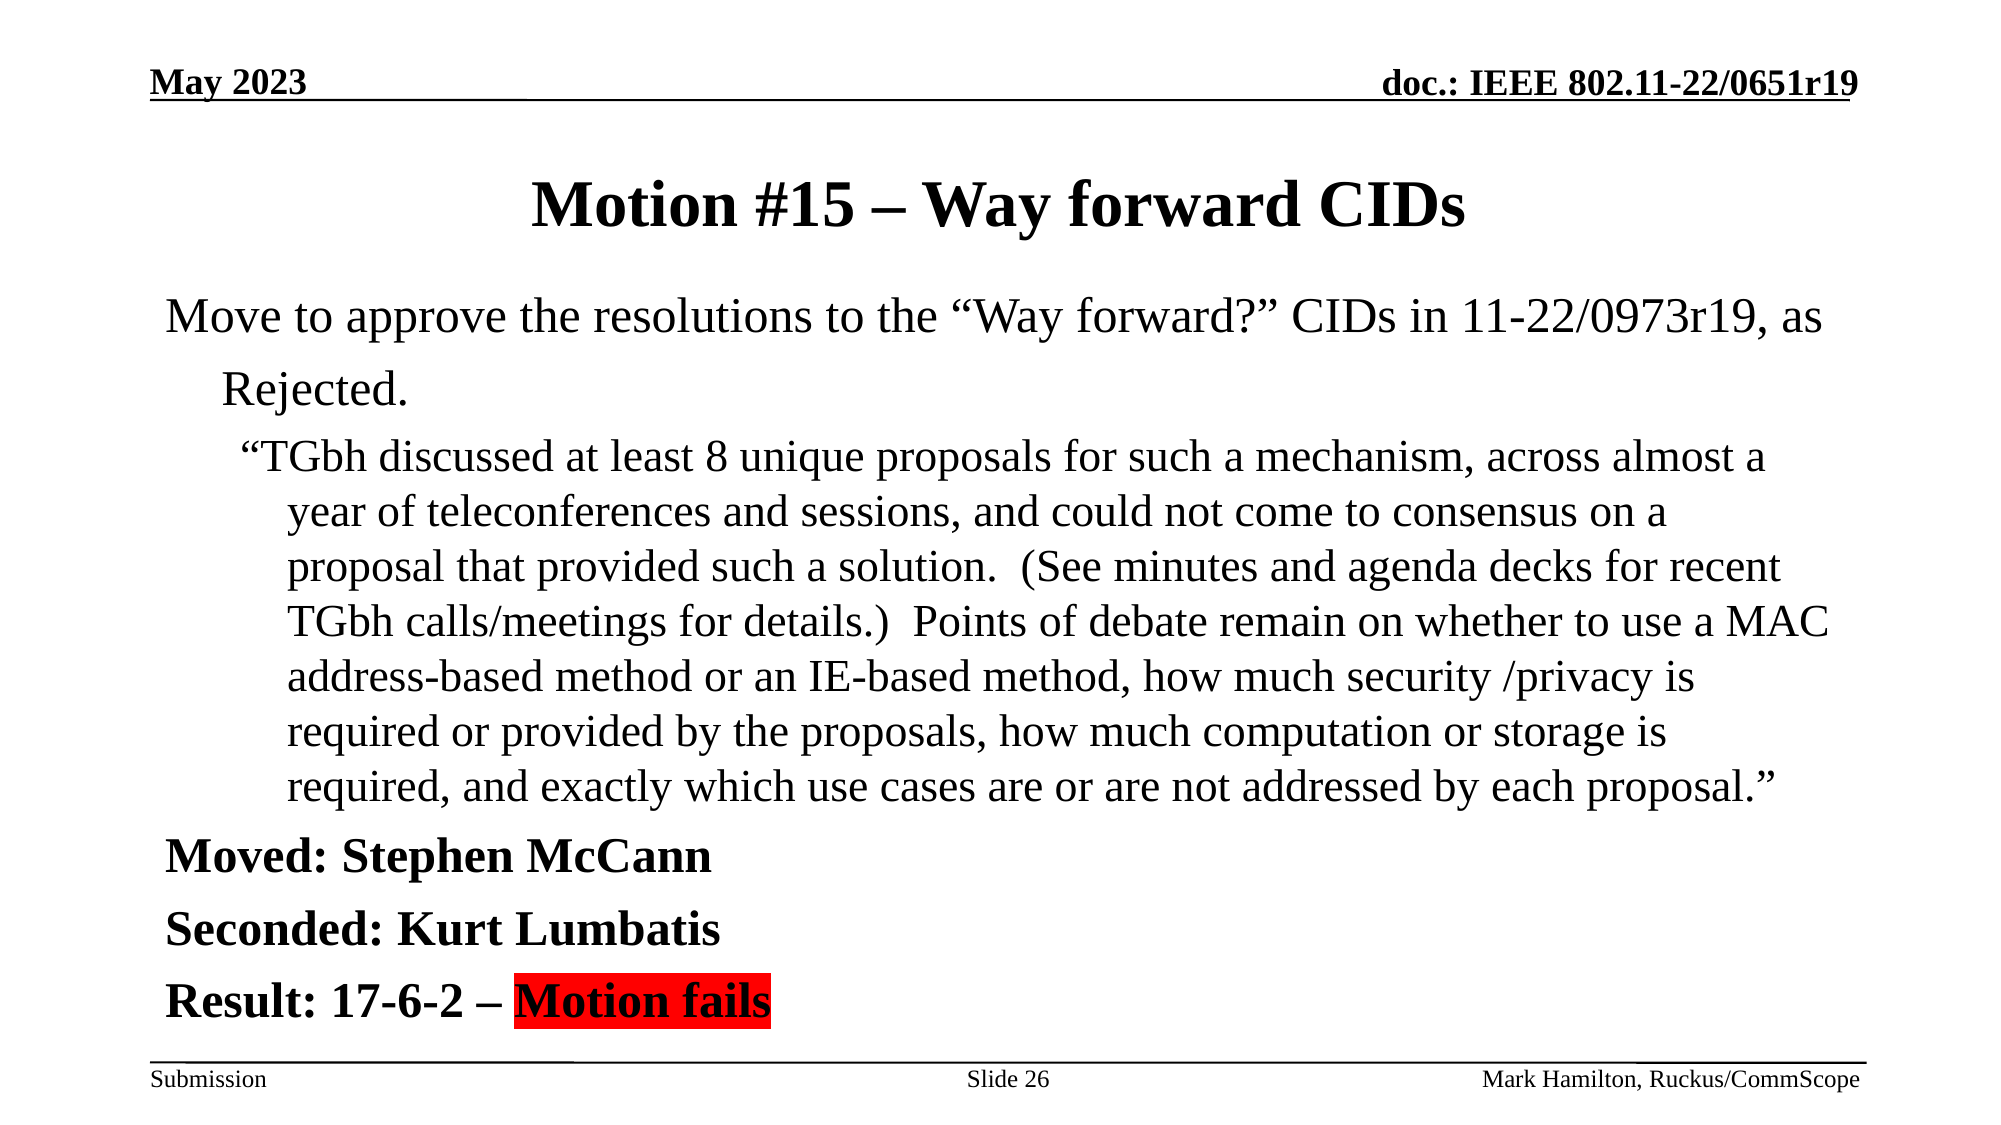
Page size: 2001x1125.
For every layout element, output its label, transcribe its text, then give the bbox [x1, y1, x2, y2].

list Move to approve the resolutions to the “Way forward?” CIDs in 11-22/0973r19, as Rejected. “TGbh discussed at least 8 unique proposals for such a mechanism, across almost a year of teleconferences and sessions, and could not come to consensus on a proposal that provided such a solution. (See minutes and agenda decks for recent TGbh calls/meetings for details.) Points of debate remain on whether to use a MAC address-based method or an IE-based method, how much security /privacy is required or provided by the proposals, how much computation or storage is required, and exactly which use cases are or are not addressed by each proposal.” Moved: Stephen McCann Seconded: Kurt Lumbatis Result: 17-6-2 – Motion fails [149, 274, 1850, 1076]
slide_number Slide 26 [950, 1061, 1067, 1123]
title Motion #15 – Way forward CIDs [149, 112, 1850, 274]
